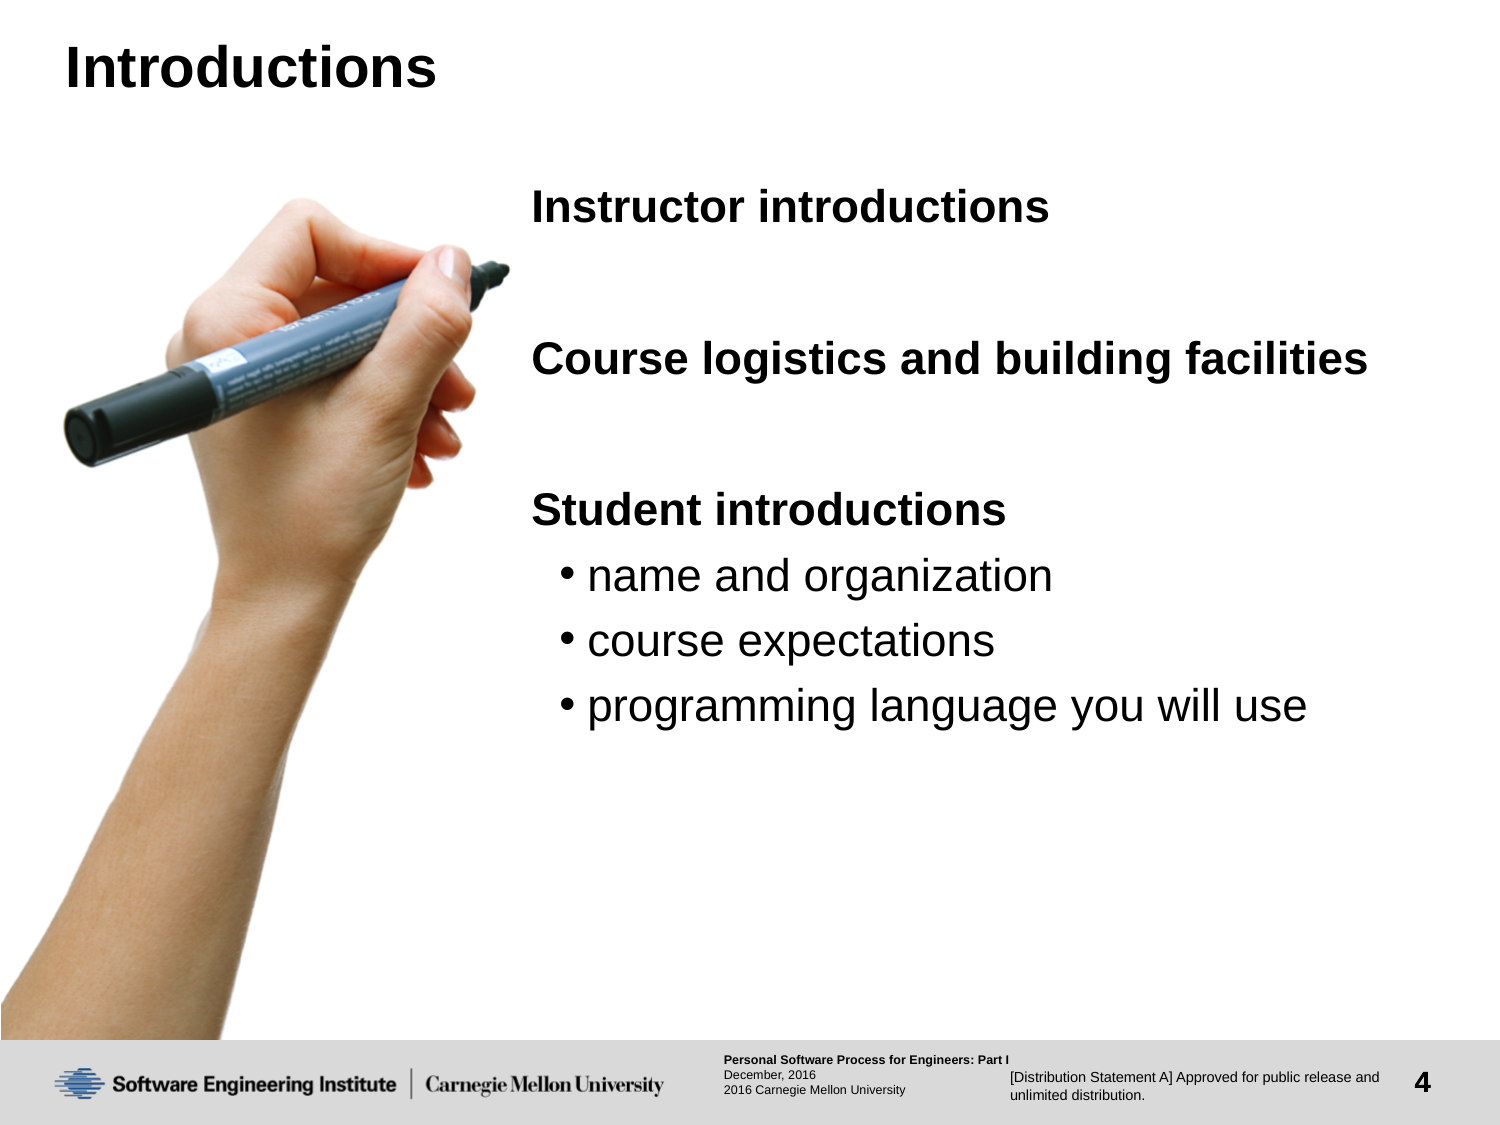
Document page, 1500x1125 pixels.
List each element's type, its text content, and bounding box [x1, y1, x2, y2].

title Introductions [65, 37, 1313, 148]
list Instructor introductions Course logistics and building facilities Student introductions name and organization course expectations programming language you will use [531, 176, 1432, 1000]
picture [46, 1061, 673, 1104]
picture [1, 180, 532, 1040]
